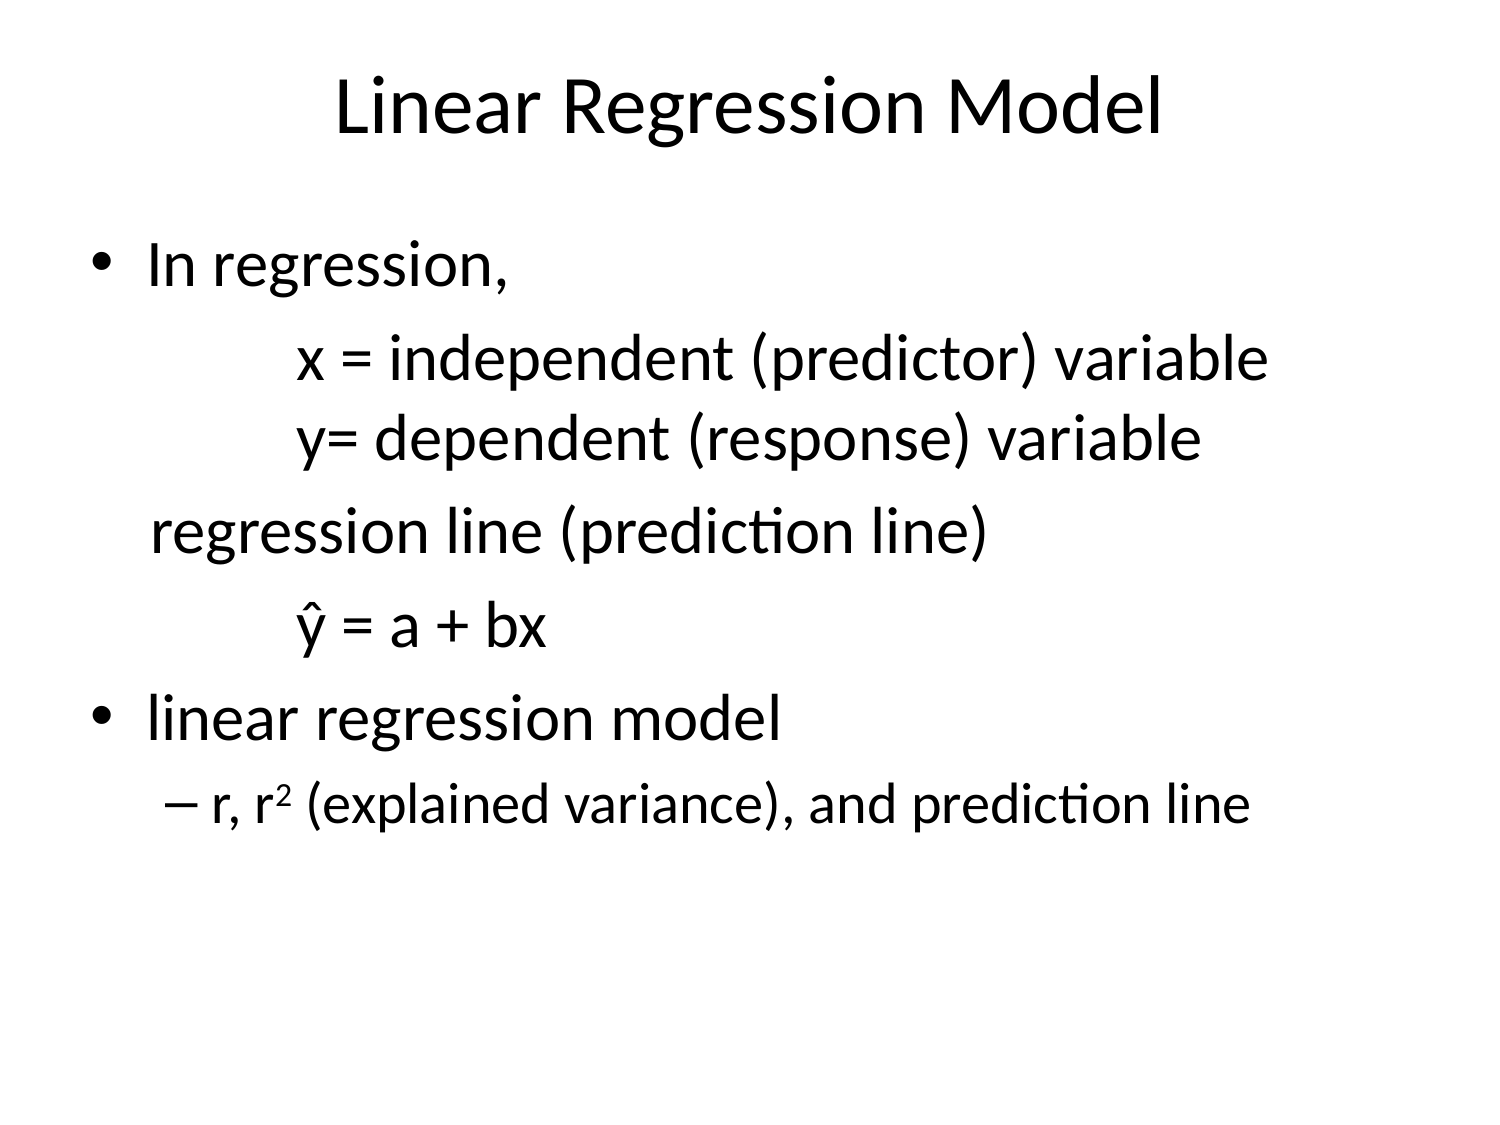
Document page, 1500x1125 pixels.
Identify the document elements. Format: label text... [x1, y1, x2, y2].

title Linear Regression Model [75, 24, 1425, 175]
list In regression, x = independent (predictor) variable y= dependent (response) variable regression line (prediction line) ŷ = a + bx linear regression model r, r2 (explained variance), and prediction line [75, 212, 1425, 988]
